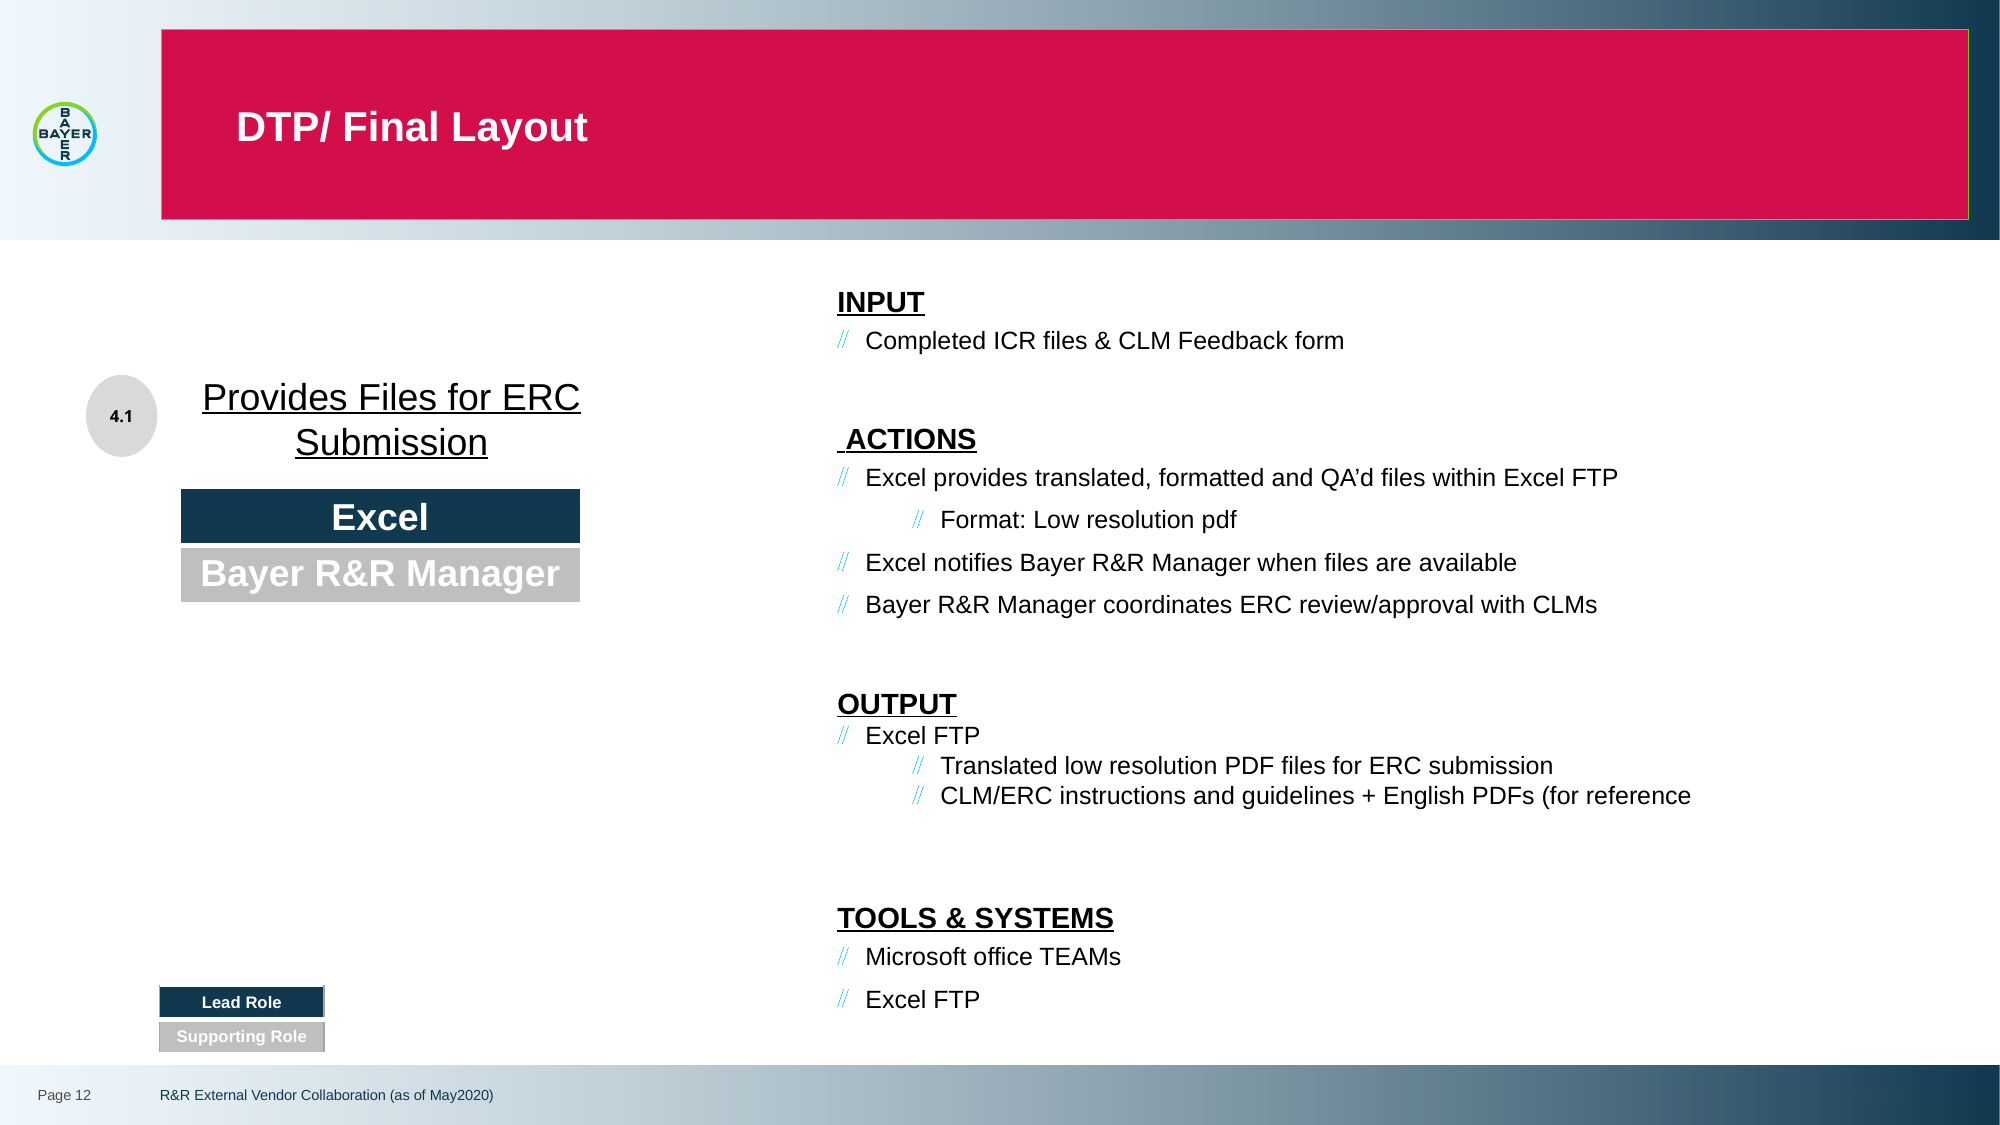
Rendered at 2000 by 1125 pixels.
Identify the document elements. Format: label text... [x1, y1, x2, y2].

picture [837, 726, 849, 744]
table_cell Supporting Role [160, 1022, 323, 1052]
text_box Provides Files for ERC Submission [160, 372, 624, 447]
footer R&R External Vendor Collaboration (as of May2020) [159, 1085, 837, 1104]
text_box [83, 372, 160, 460]
picture [837, 595, 849, 613]
picture [837, 989, 849, 1007]
picture [837, 552, 849, 571]
picture [837, 947, 849, 965]
text_box INPUT Completed ICR files & CLM Feedback form ACTIONS Excel provides translated, formatted and QA’d files within Excel FTP Format: Low resolution pdf Excel notifies Bayer R&R Manager when files are available Bayer R&R Manager coordinates ERC review/approval with CLMs OUTPUT Excel FTP Translated low resolution PDF files for ERC submission CLM/ERC instructions and guidelines + English PDFs (for reference TOOLS & SYSTEMS Microsoft office TEAMs Excel FTP [837, 283, 2000, 1125]
table_cell Bayer R&R Manager [181, 548, 580, 602]
table_header Lead Role [160, 987, 323, 1017]
table_header Excel [181, 489, 580, 543]
picture [837, 467, 849, 486]
picture [837, 330, 849, 348]
slide_number Page 12 [32, 1085, 97, 1104]
picture [64, 105, 81, 111]
picture [912, 756, 924, 774]
title DTP/ Final Layout [161, 29, 1969, 220]
picture [912, 786, 924, 804]
picture [912, 510, 924, 528]
